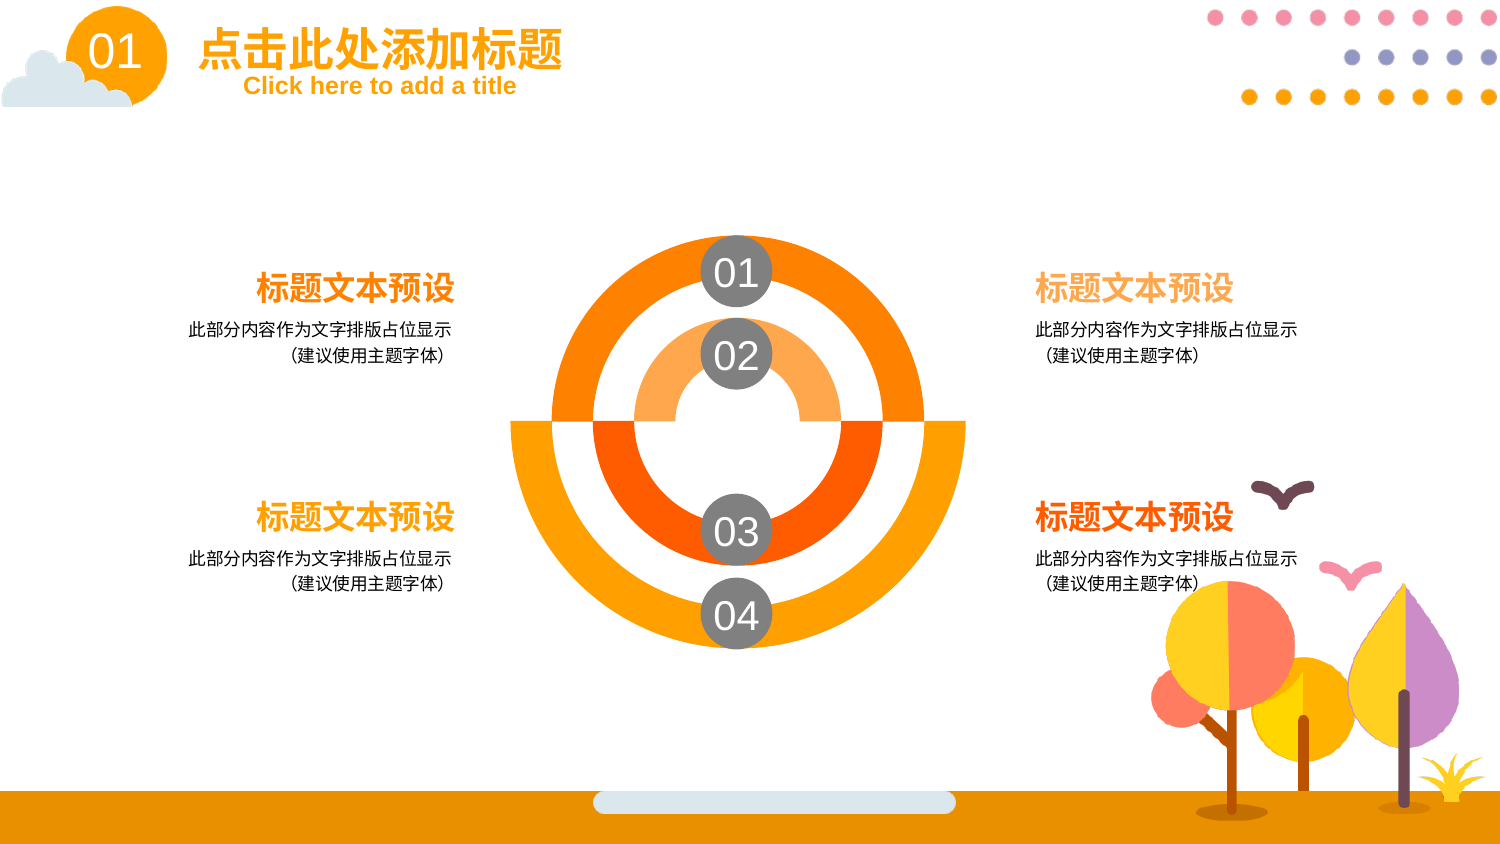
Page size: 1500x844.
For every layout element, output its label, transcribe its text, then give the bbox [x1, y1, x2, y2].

text_box 02 [700, 317, 773, 390]
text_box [946, 266, 1314, 373]
picture [66, 6, 167, 11]
picture [1183, 0, 1500, 119]
text_box [747, 420, 966, 649]
text_box [592, 420, 731, 566]
picture [0, 50, 148, 107]
picture [0, 480, 1500, 844]
text_box [551, 235, 730, 422]
text_box [510, 420, 726, 649]
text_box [186, 495, 544, 602]
text_box 01 [700, 235, 773, 308]
text_box 04 [700, 577, 773, 650]
text_box [743, 235, 925, 422]
text_box [634, 318, 727, 422]
text_box 01 [57, 11, 173, 87]
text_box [946, 495, 1314, 602]
text_box 03 [700, 493, 773, 566]
text_box [742, 420, 883, 566]
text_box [186, 266, 544, 373]
text_box [746, 318, 842, 422]
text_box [148, 12, 613, 108]
